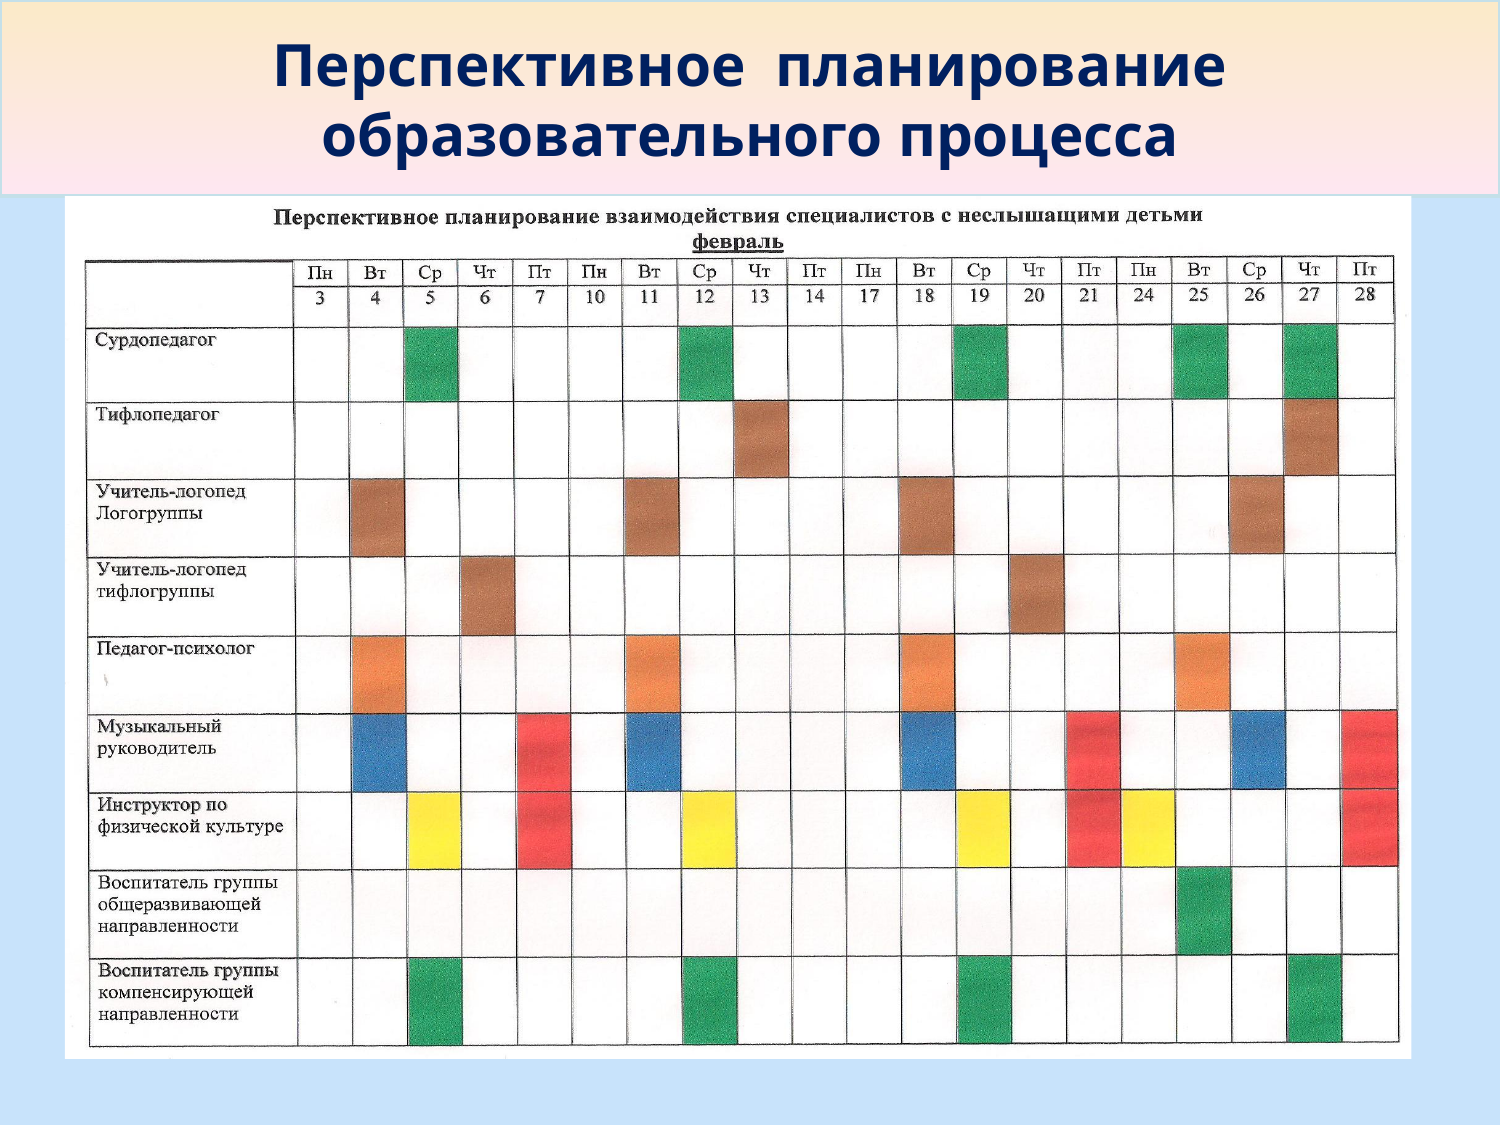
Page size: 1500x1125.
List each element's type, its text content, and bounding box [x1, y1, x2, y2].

text_box Перспективное планирование образовательного процесса [0, 0, 1500, 197]
picture [64, 196, 1412, 1059]
